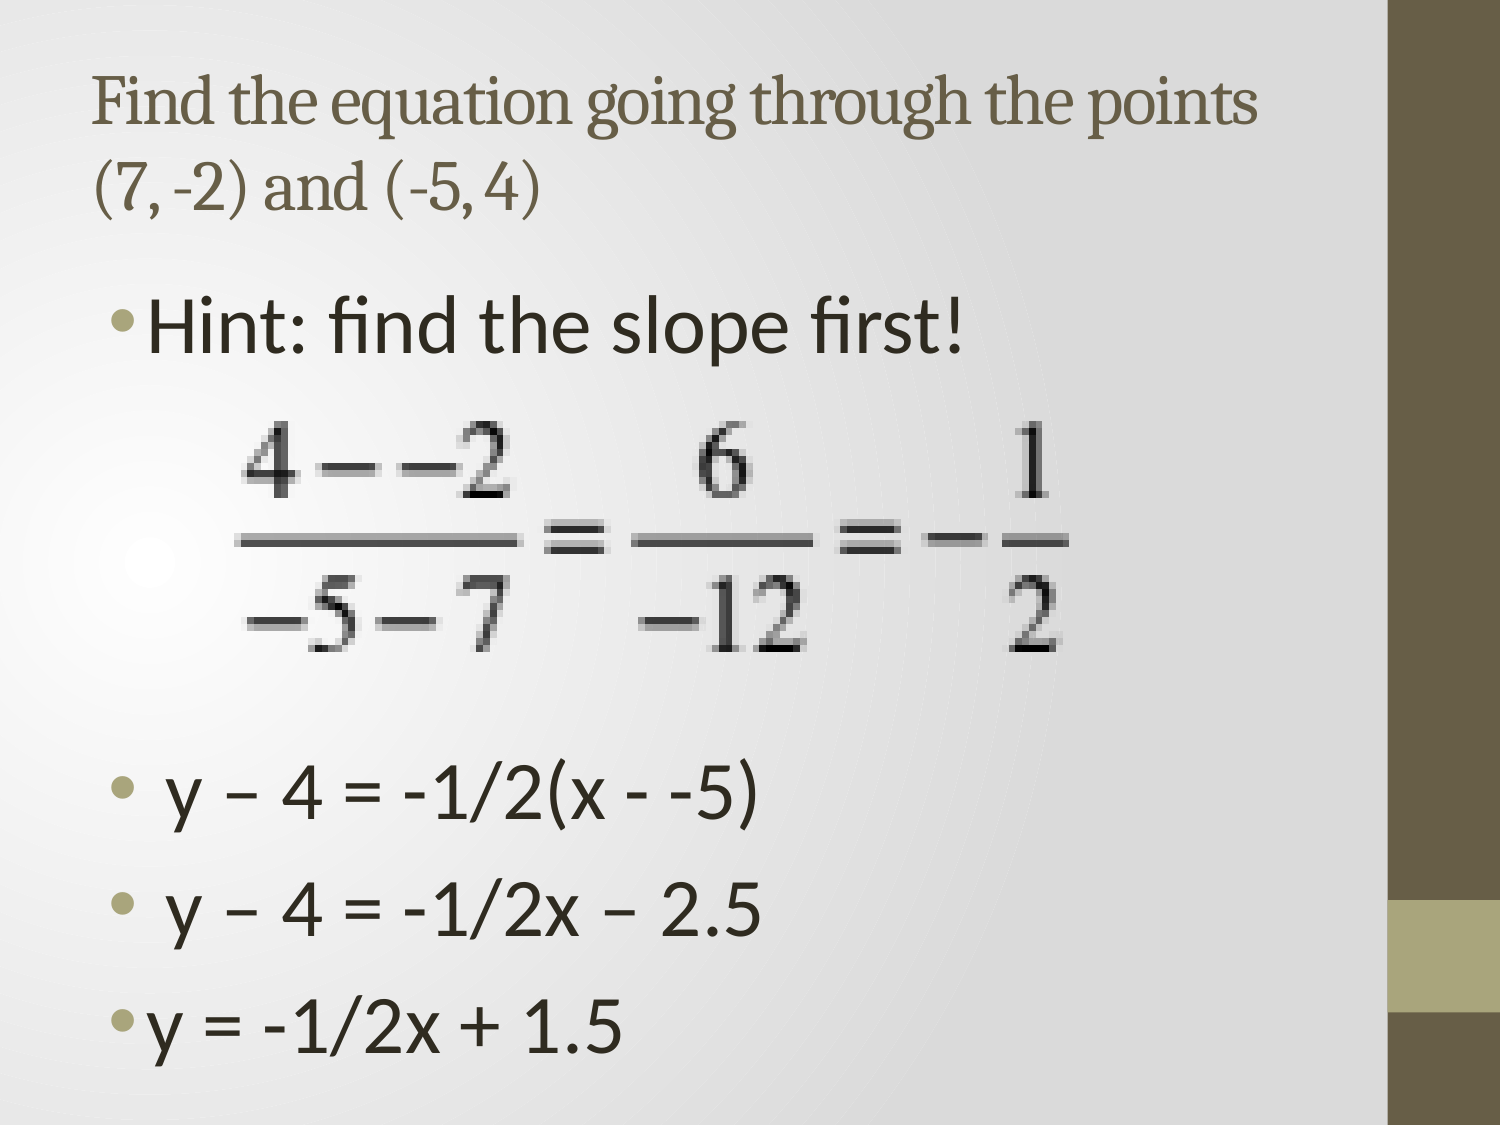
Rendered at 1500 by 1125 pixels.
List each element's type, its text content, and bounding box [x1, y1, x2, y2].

title Find the equation going through the points (7, -2) and (-5, 4) [75, 45, 1325, 233]
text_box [220, 393, 1078, 668]
list Hint: find the slope first! y – 4 = -1/2(x - -5) y – 4 = -1/2x – 2.5 y = -1/2x + 1.5 [75, 262, 1325, 1050]
